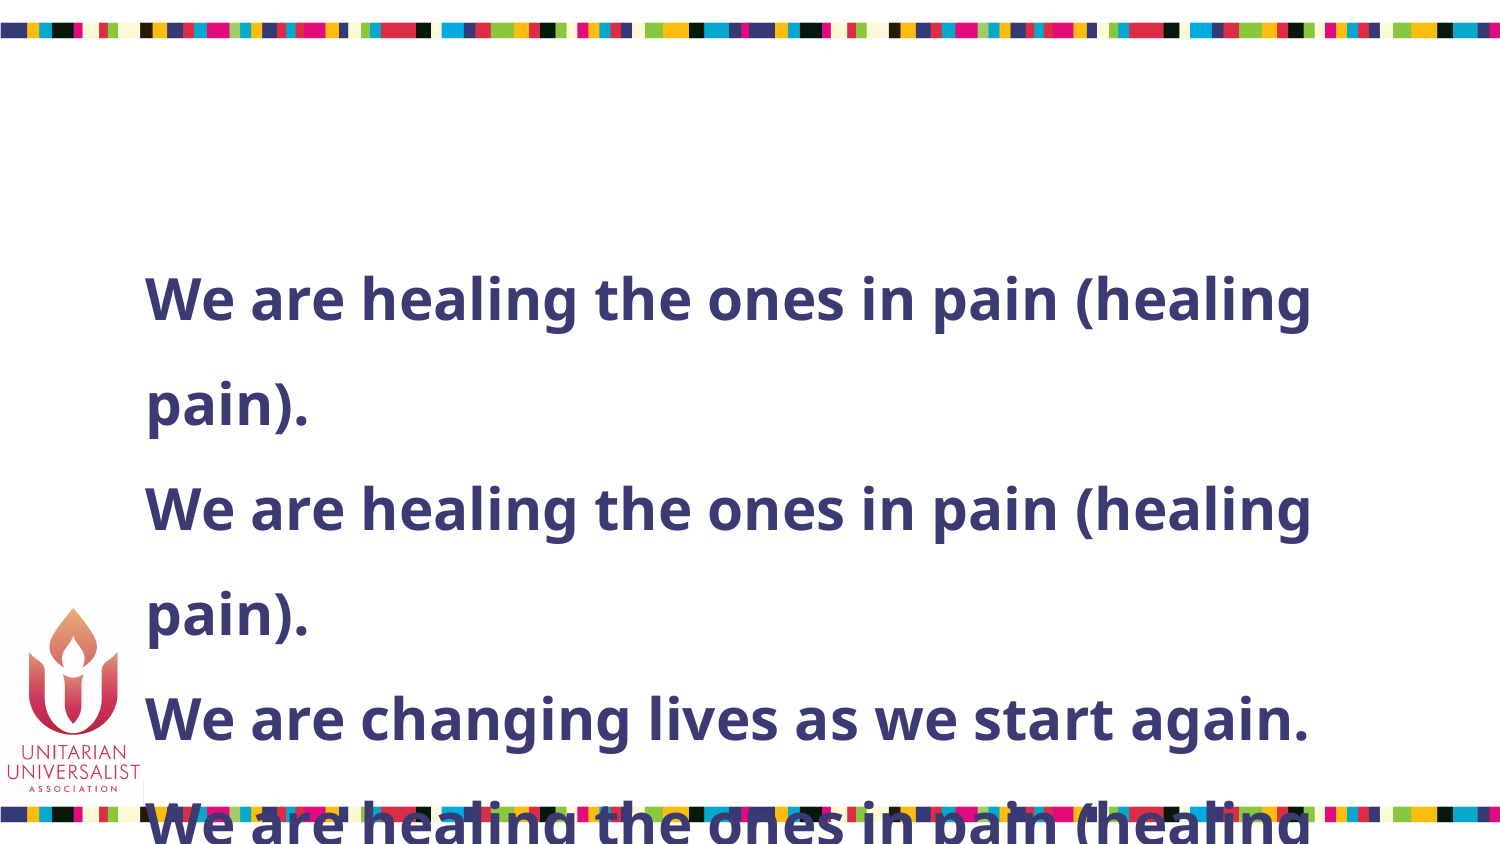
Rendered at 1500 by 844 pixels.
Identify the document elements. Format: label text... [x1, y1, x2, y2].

picture [0, 22, 1500, 40]
text_box We are healing the ones in pain (healing pain). We are healing the ones in pain (healing pain). We are changing lives as we start again. We are healing the ones in pain (healing pain). [130, 212, 1462, 805]
text_box We are healing the ones in pain (healing pain). We are healing the ones in pain (healing pain). We are changing lives as we start again. We are healing the ones in pain (healing pain). [130, 832, 1462, 844]
picture [0, 600, 1500, 824]
